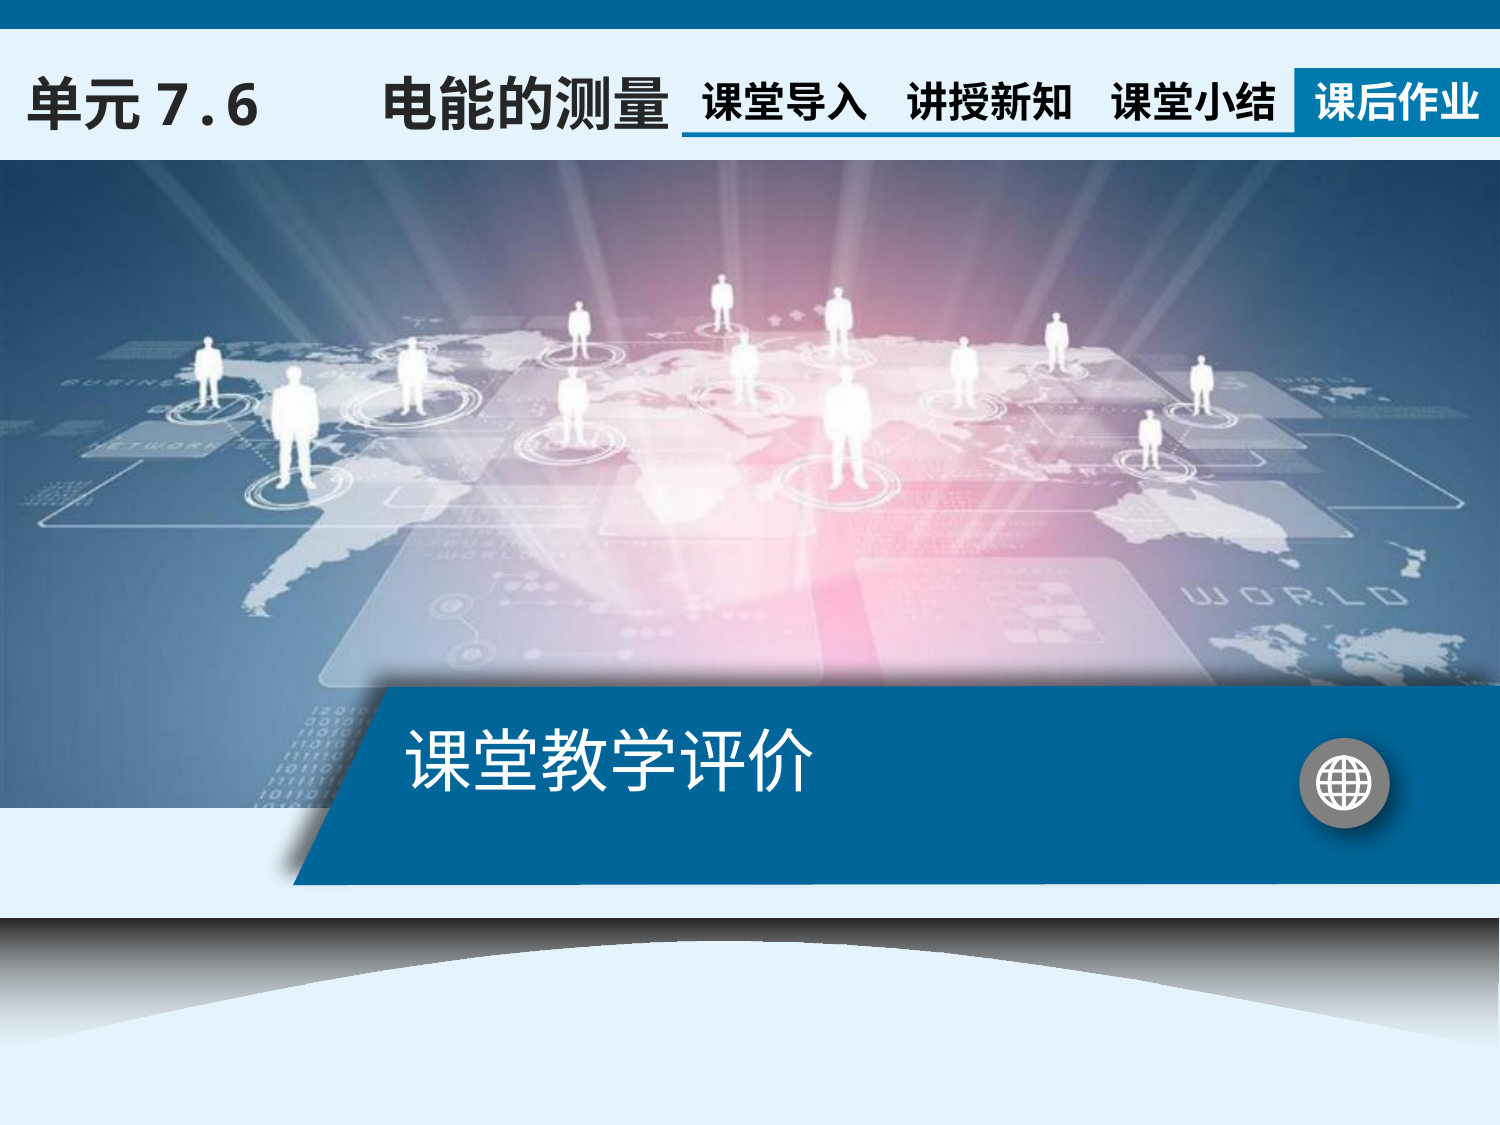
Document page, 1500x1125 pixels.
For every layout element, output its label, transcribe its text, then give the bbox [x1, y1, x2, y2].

picture [0, 160, 1500, 808]
title 课堂教学评价 [388, 654, 1499, 809]
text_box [10, 59, 1500, 146]
